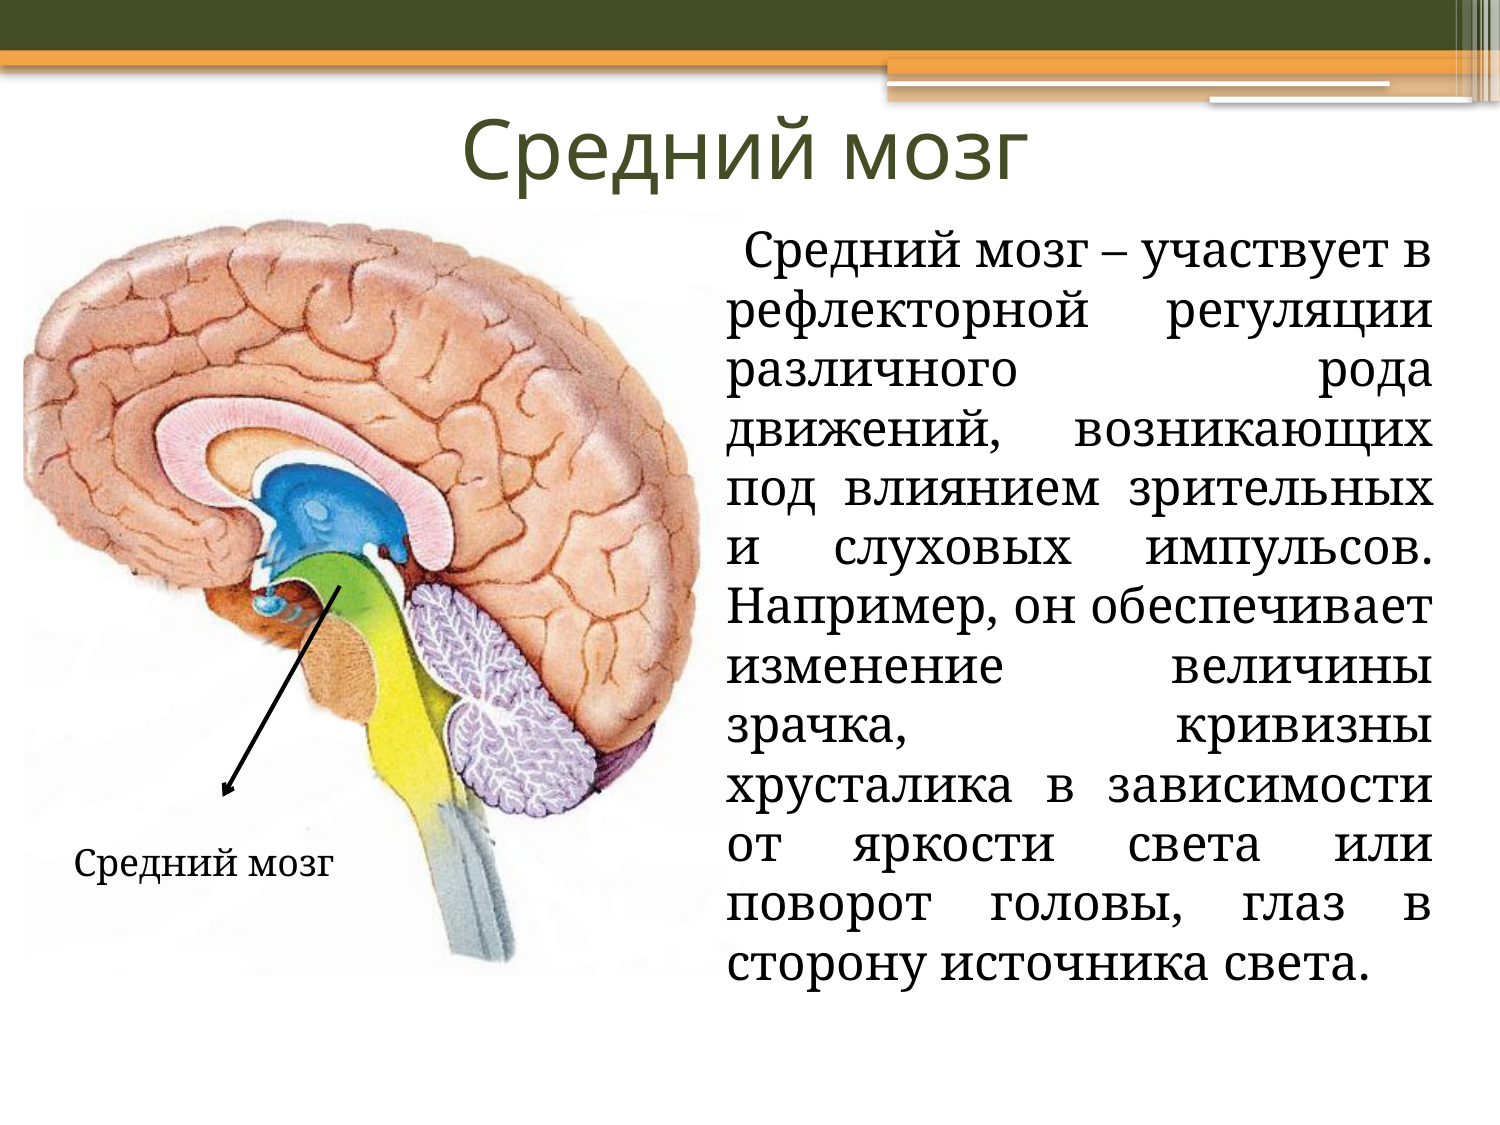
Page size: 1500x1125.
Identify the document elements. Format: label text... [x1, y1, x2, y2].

title Средний мозг [70, 58, 1421, 210]
list Средний мозг – участвует в рефлекторной регуляции различного рода движений, возникающих под влиянием зрительных и слуховых импульсов. Например, он обеспечивает изменение величины зрачка, кривизны хрусталика в зависимости от яркости света или поворот головы, глаз в сторону источника света. [656, 210, 1449, 1067]
picture [23, 210, 746, 978]
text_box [175, 632, 387, 751]
